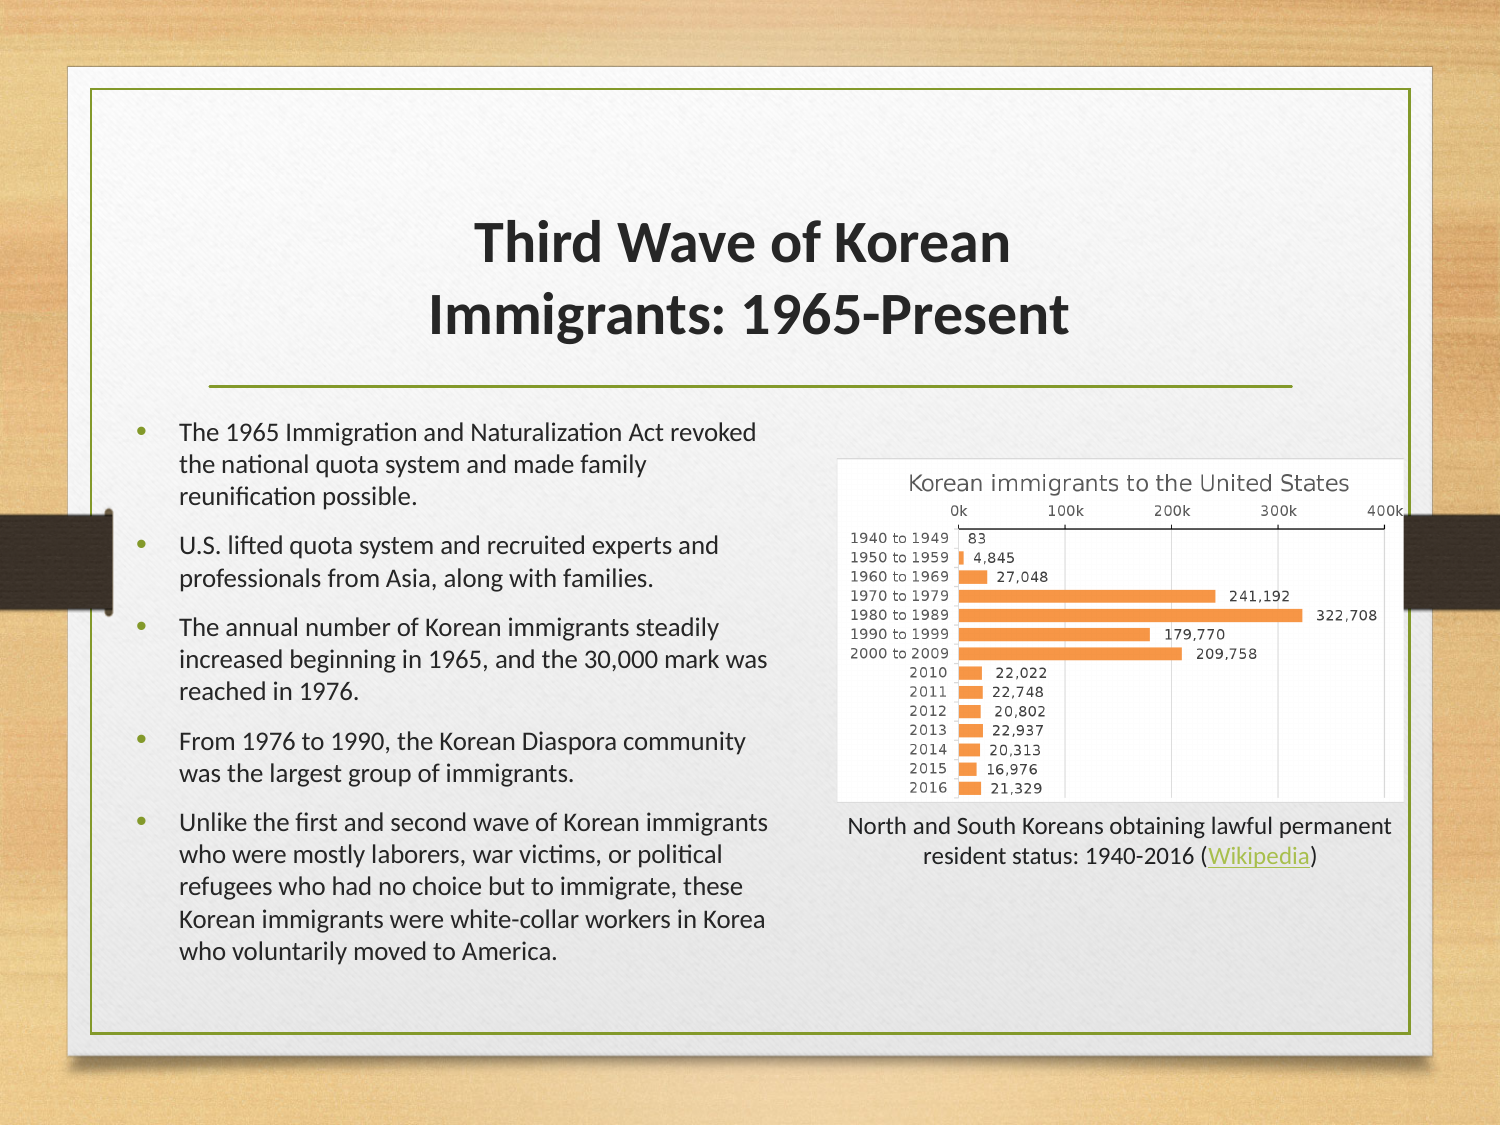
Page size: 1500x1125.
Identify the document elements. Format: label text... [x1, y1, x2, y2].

text_box North and South Koreans obtaining lawful permanent resident status: 1940-2016 (Wikipedia) [827, 802, 1413, 878]
title Third Wave of Korean Immigrants: 1965-Present [84, 194, 1416, 355]
picture [0, 0, 1500, 1125]
list The 1965 Immigration and Naturalization Act revoked the national quota system and made family reunification possible. U.S. lifted quota system and recruited experts and professionals from Asia, along with families. The annual number of Korean immigrants steadily increased beginning in 1965, and the 30,000 mark was reached in 1976. From 1976 to 1990, the Korean Diaspora community was the largest group of immigrants. Unlike the first and second wave of Korean immigrants who were mostly laborers, war victims, or political refugees who had no choice but to immigrate, these Korean immigrants were white-collar workers in Korea who voluntarily moved to America. [121, 406, 794, 1006]
